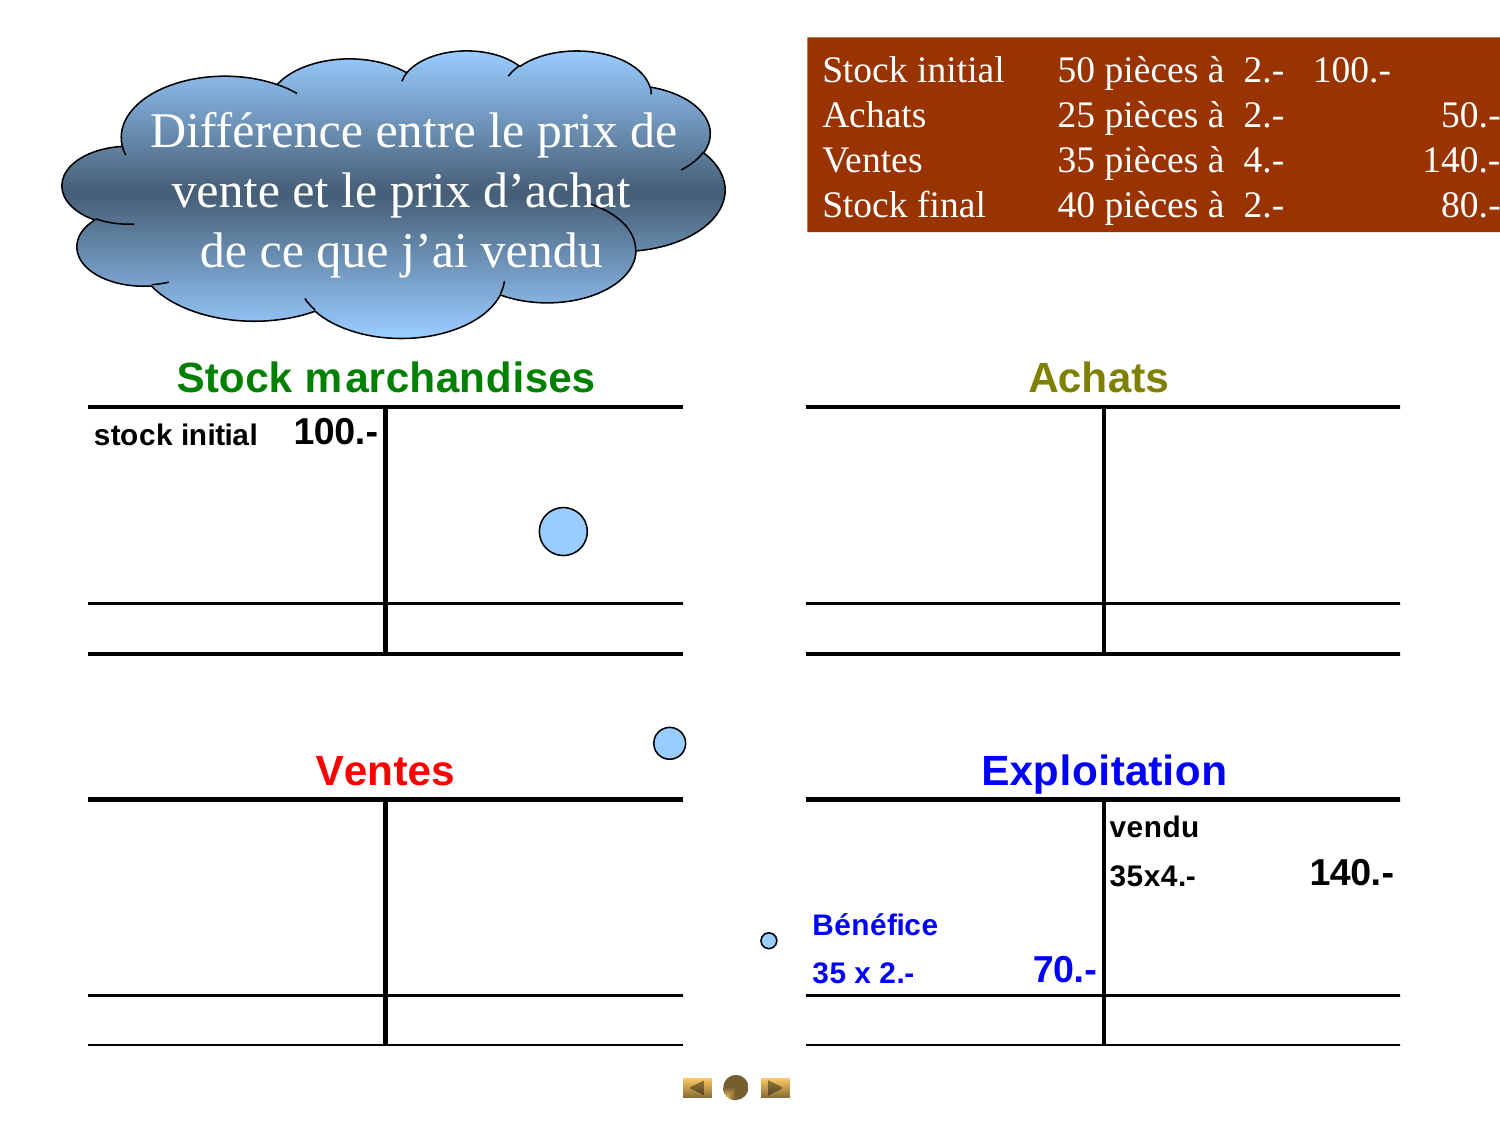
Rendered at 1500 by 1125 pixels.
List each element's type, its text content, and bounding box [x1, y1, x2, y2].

text_box Stock initial 50 pièces à 2.- 100.- Achats 25 pièces à 2.- 50.- Ventes 35 pièces à 4.- 140.- Stock final 40 pièces à 2.- 80.- [807, 37, 1500, 233]
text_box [87, 349, 1402, 1048]
text_box Différence entre le prix de vente et le prix d’achat de ce que j’ai vendu [61, 50, 726, 339]
